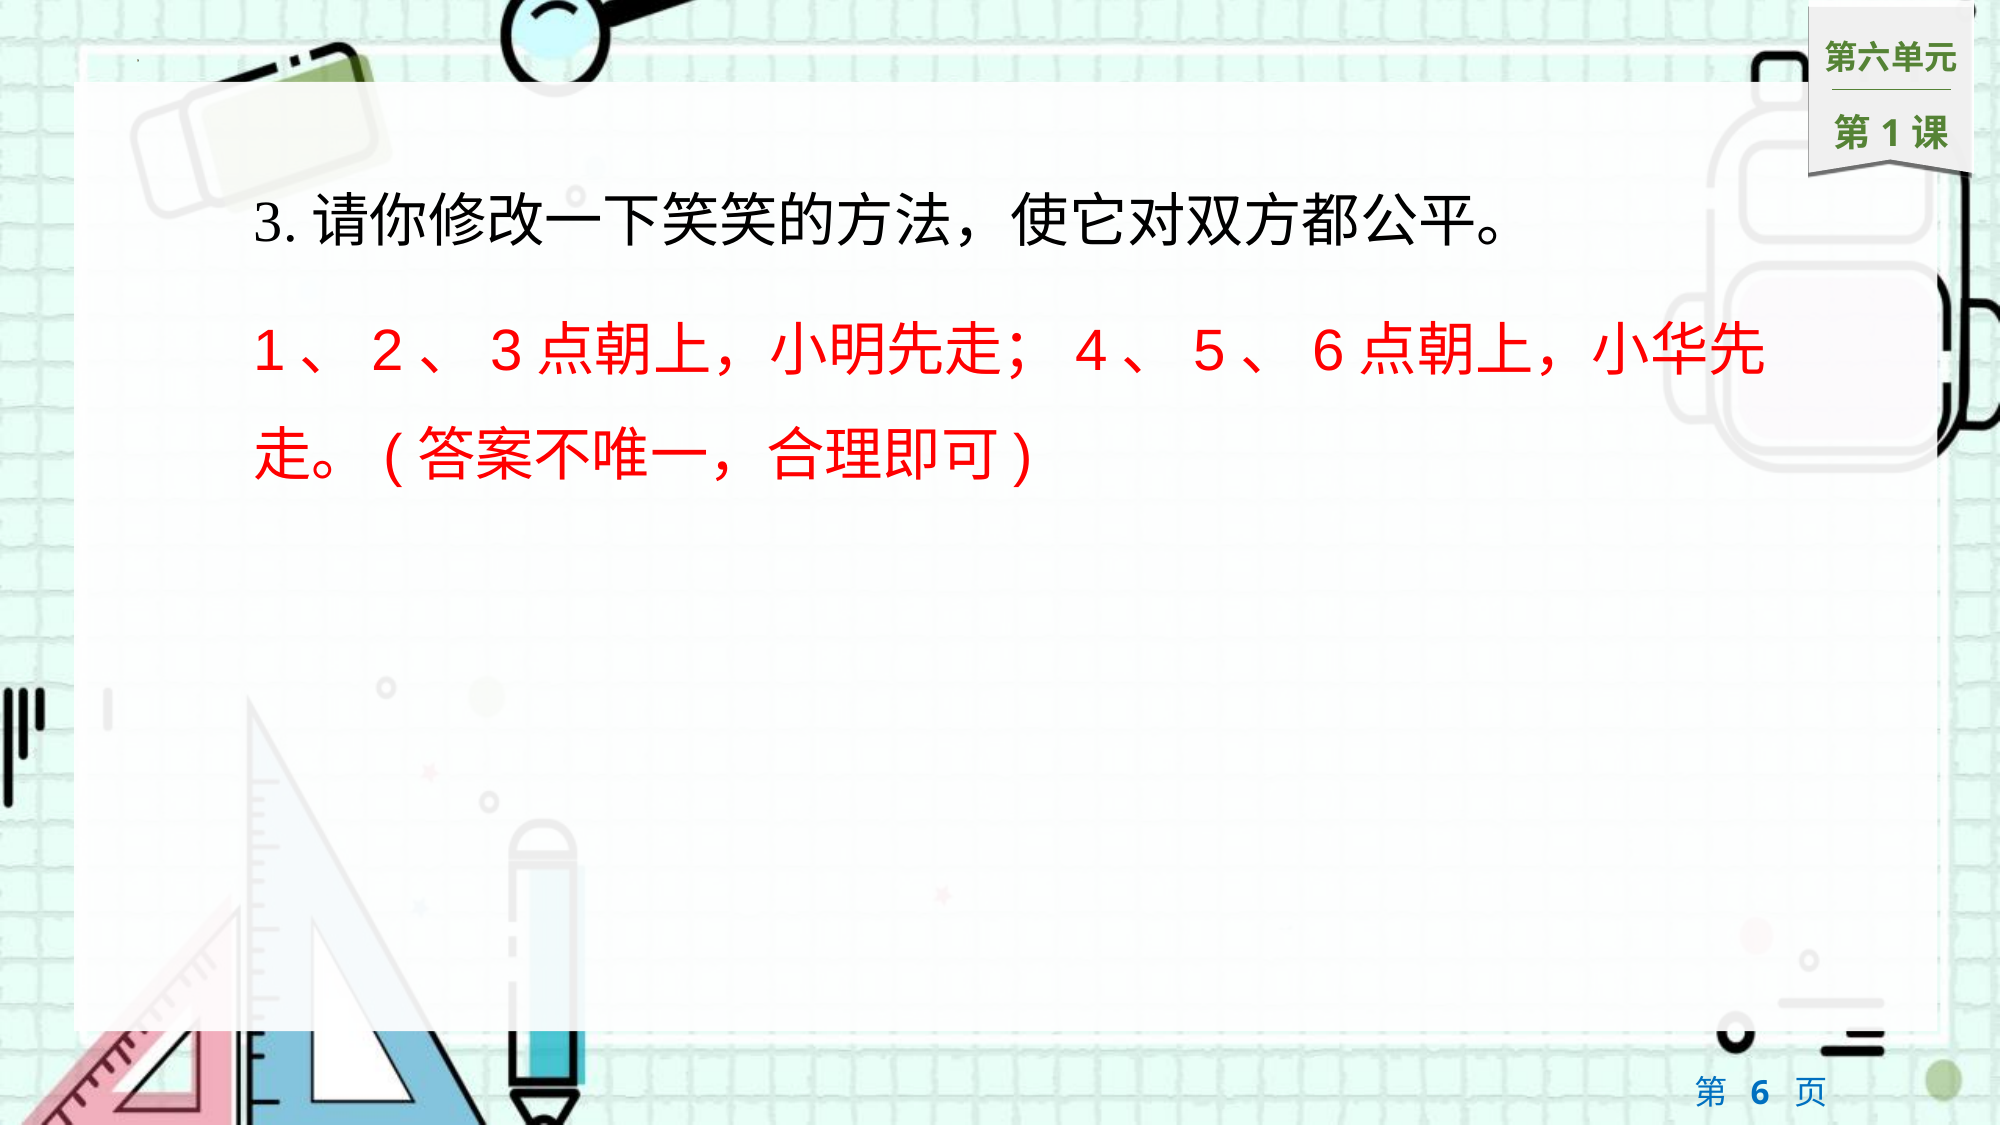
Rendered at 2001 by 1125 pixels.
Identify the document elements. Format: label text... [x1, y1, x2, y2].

picture [0, 0, 2000, 1125]
list 1、2、3点朝上，小明先走；4、5、6点朝上，小华先走。(答案不唯一，合理即可) [238, 269, 1844, 375]
picture [1938, 168, 1971, 176]
list 3.请你修改一下笑笑的方法，使它对双方都公平。 [121, 140, 1844, 1043]
